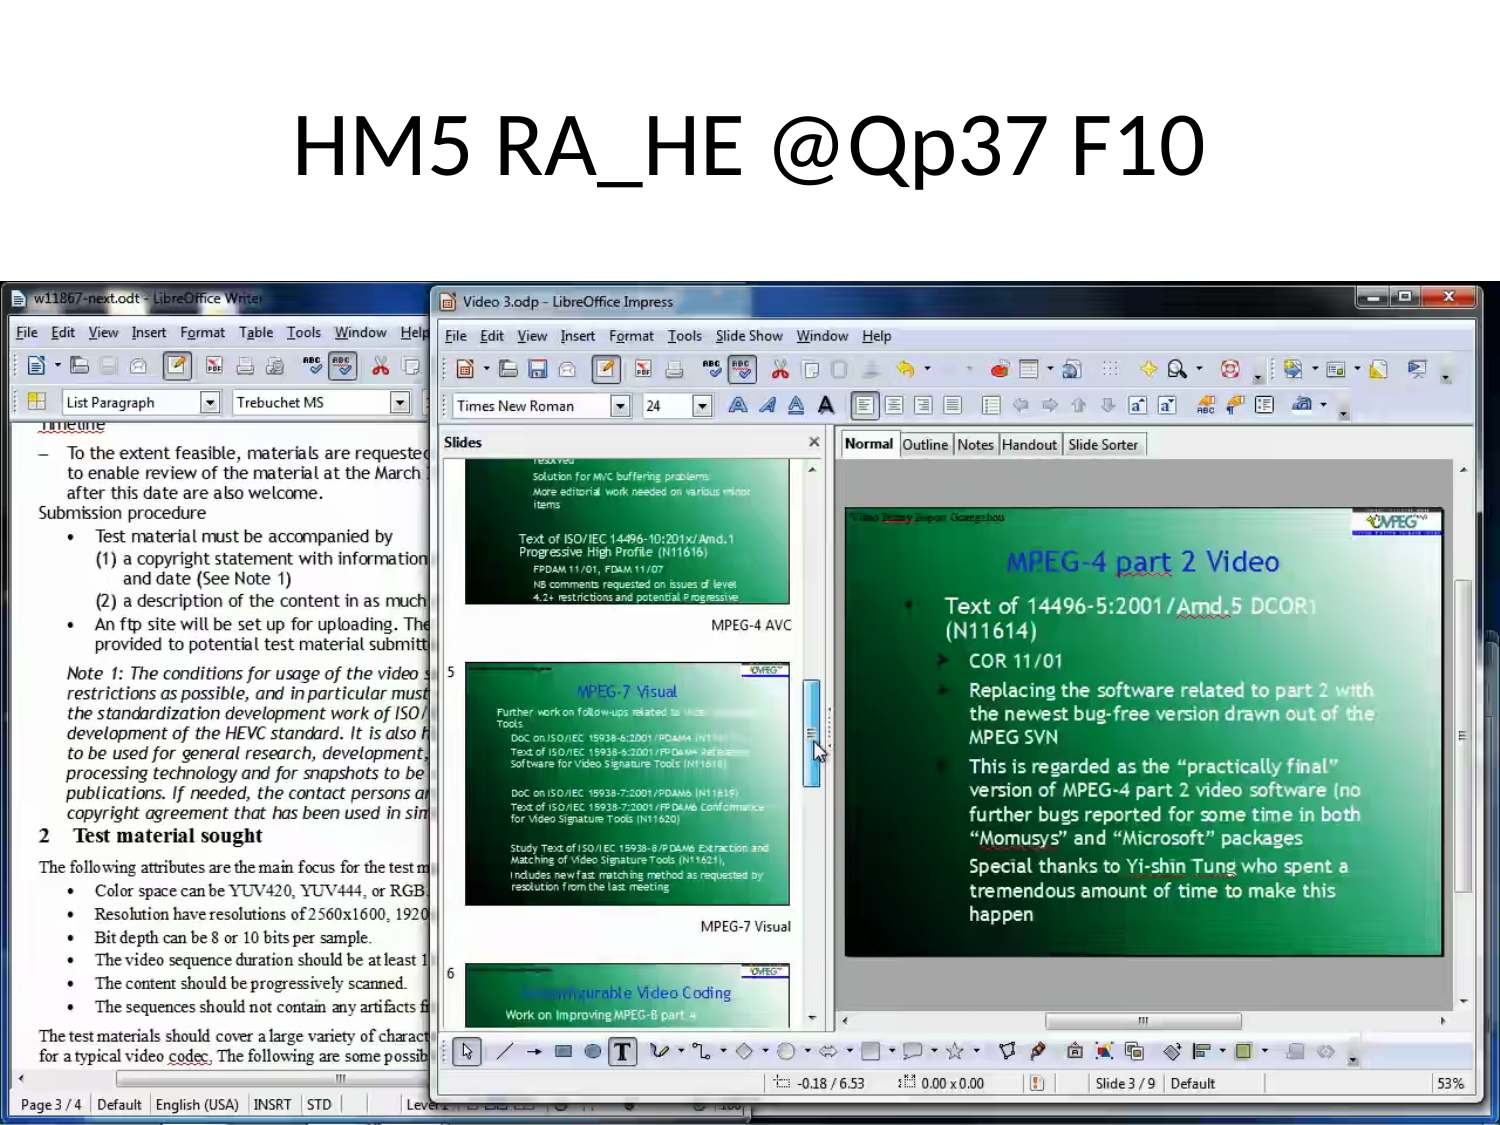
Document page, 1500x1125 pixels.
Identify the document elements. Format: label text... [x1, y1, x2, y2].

title HM5 RA_HE @Qp37 F10 [75, 45, 1425, 233]
picture [0, 280, 1500, 1125]
